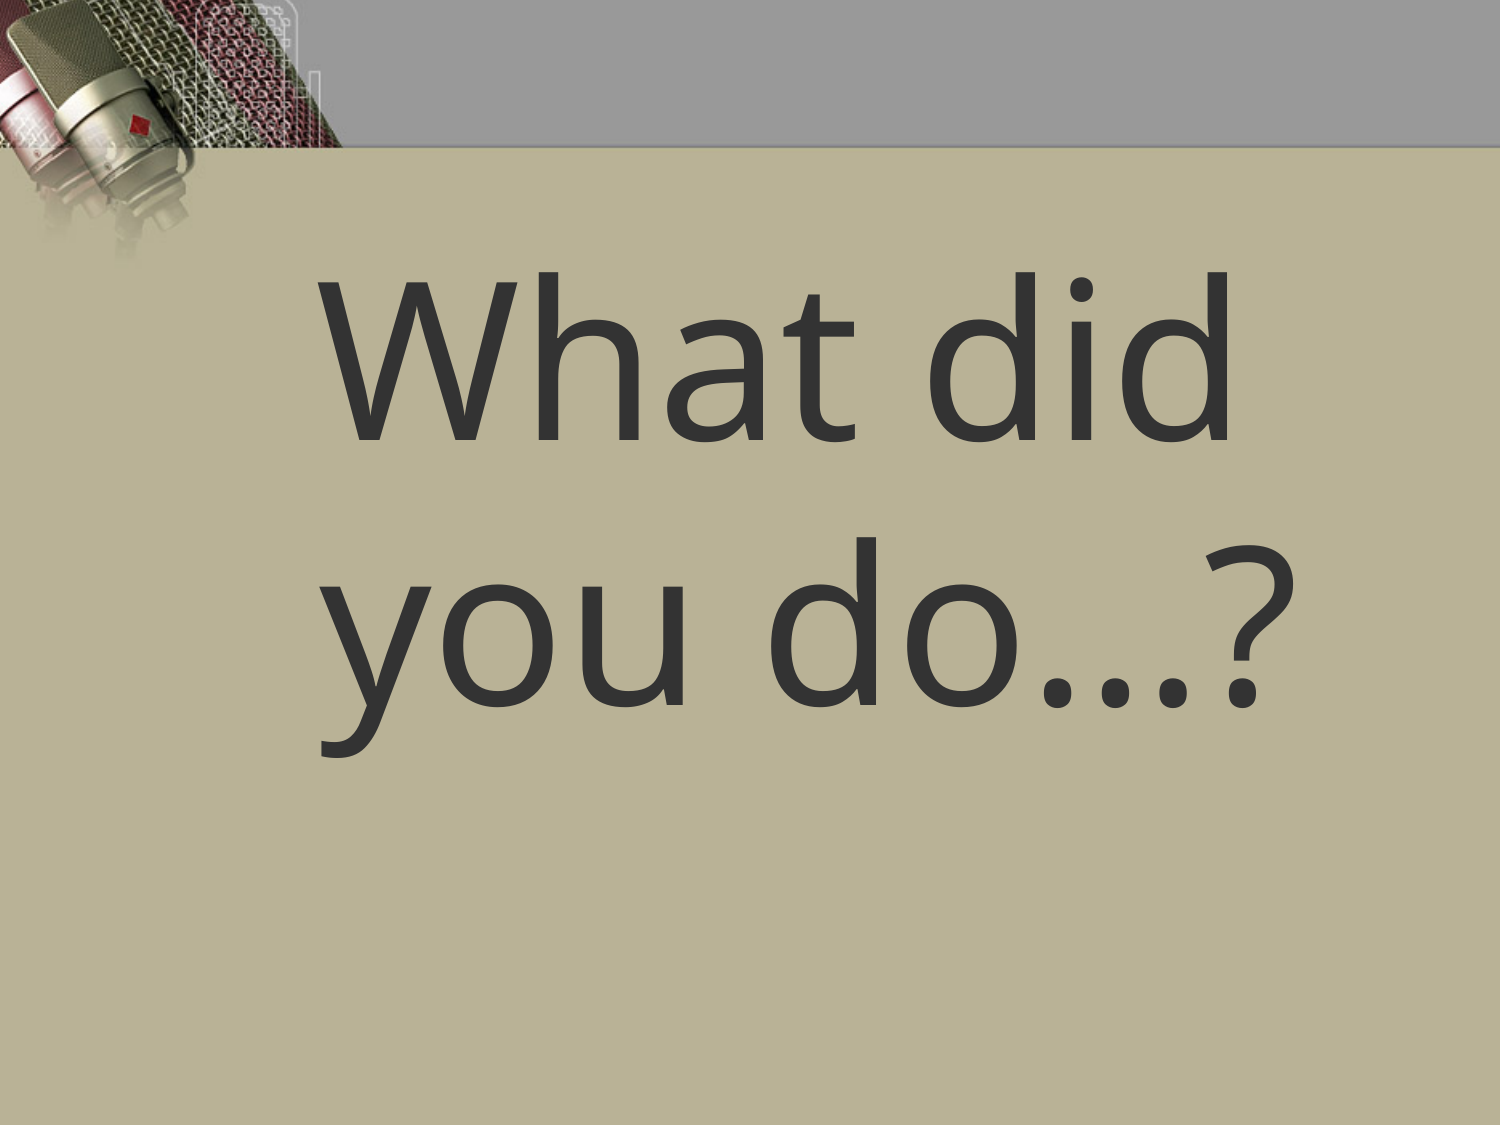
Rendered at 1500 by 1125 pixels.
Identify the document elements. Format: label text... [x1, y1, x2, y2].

picture [0, 0, 1500, 1125]
list What did you do…? [99, 212, 1463, 1051]
